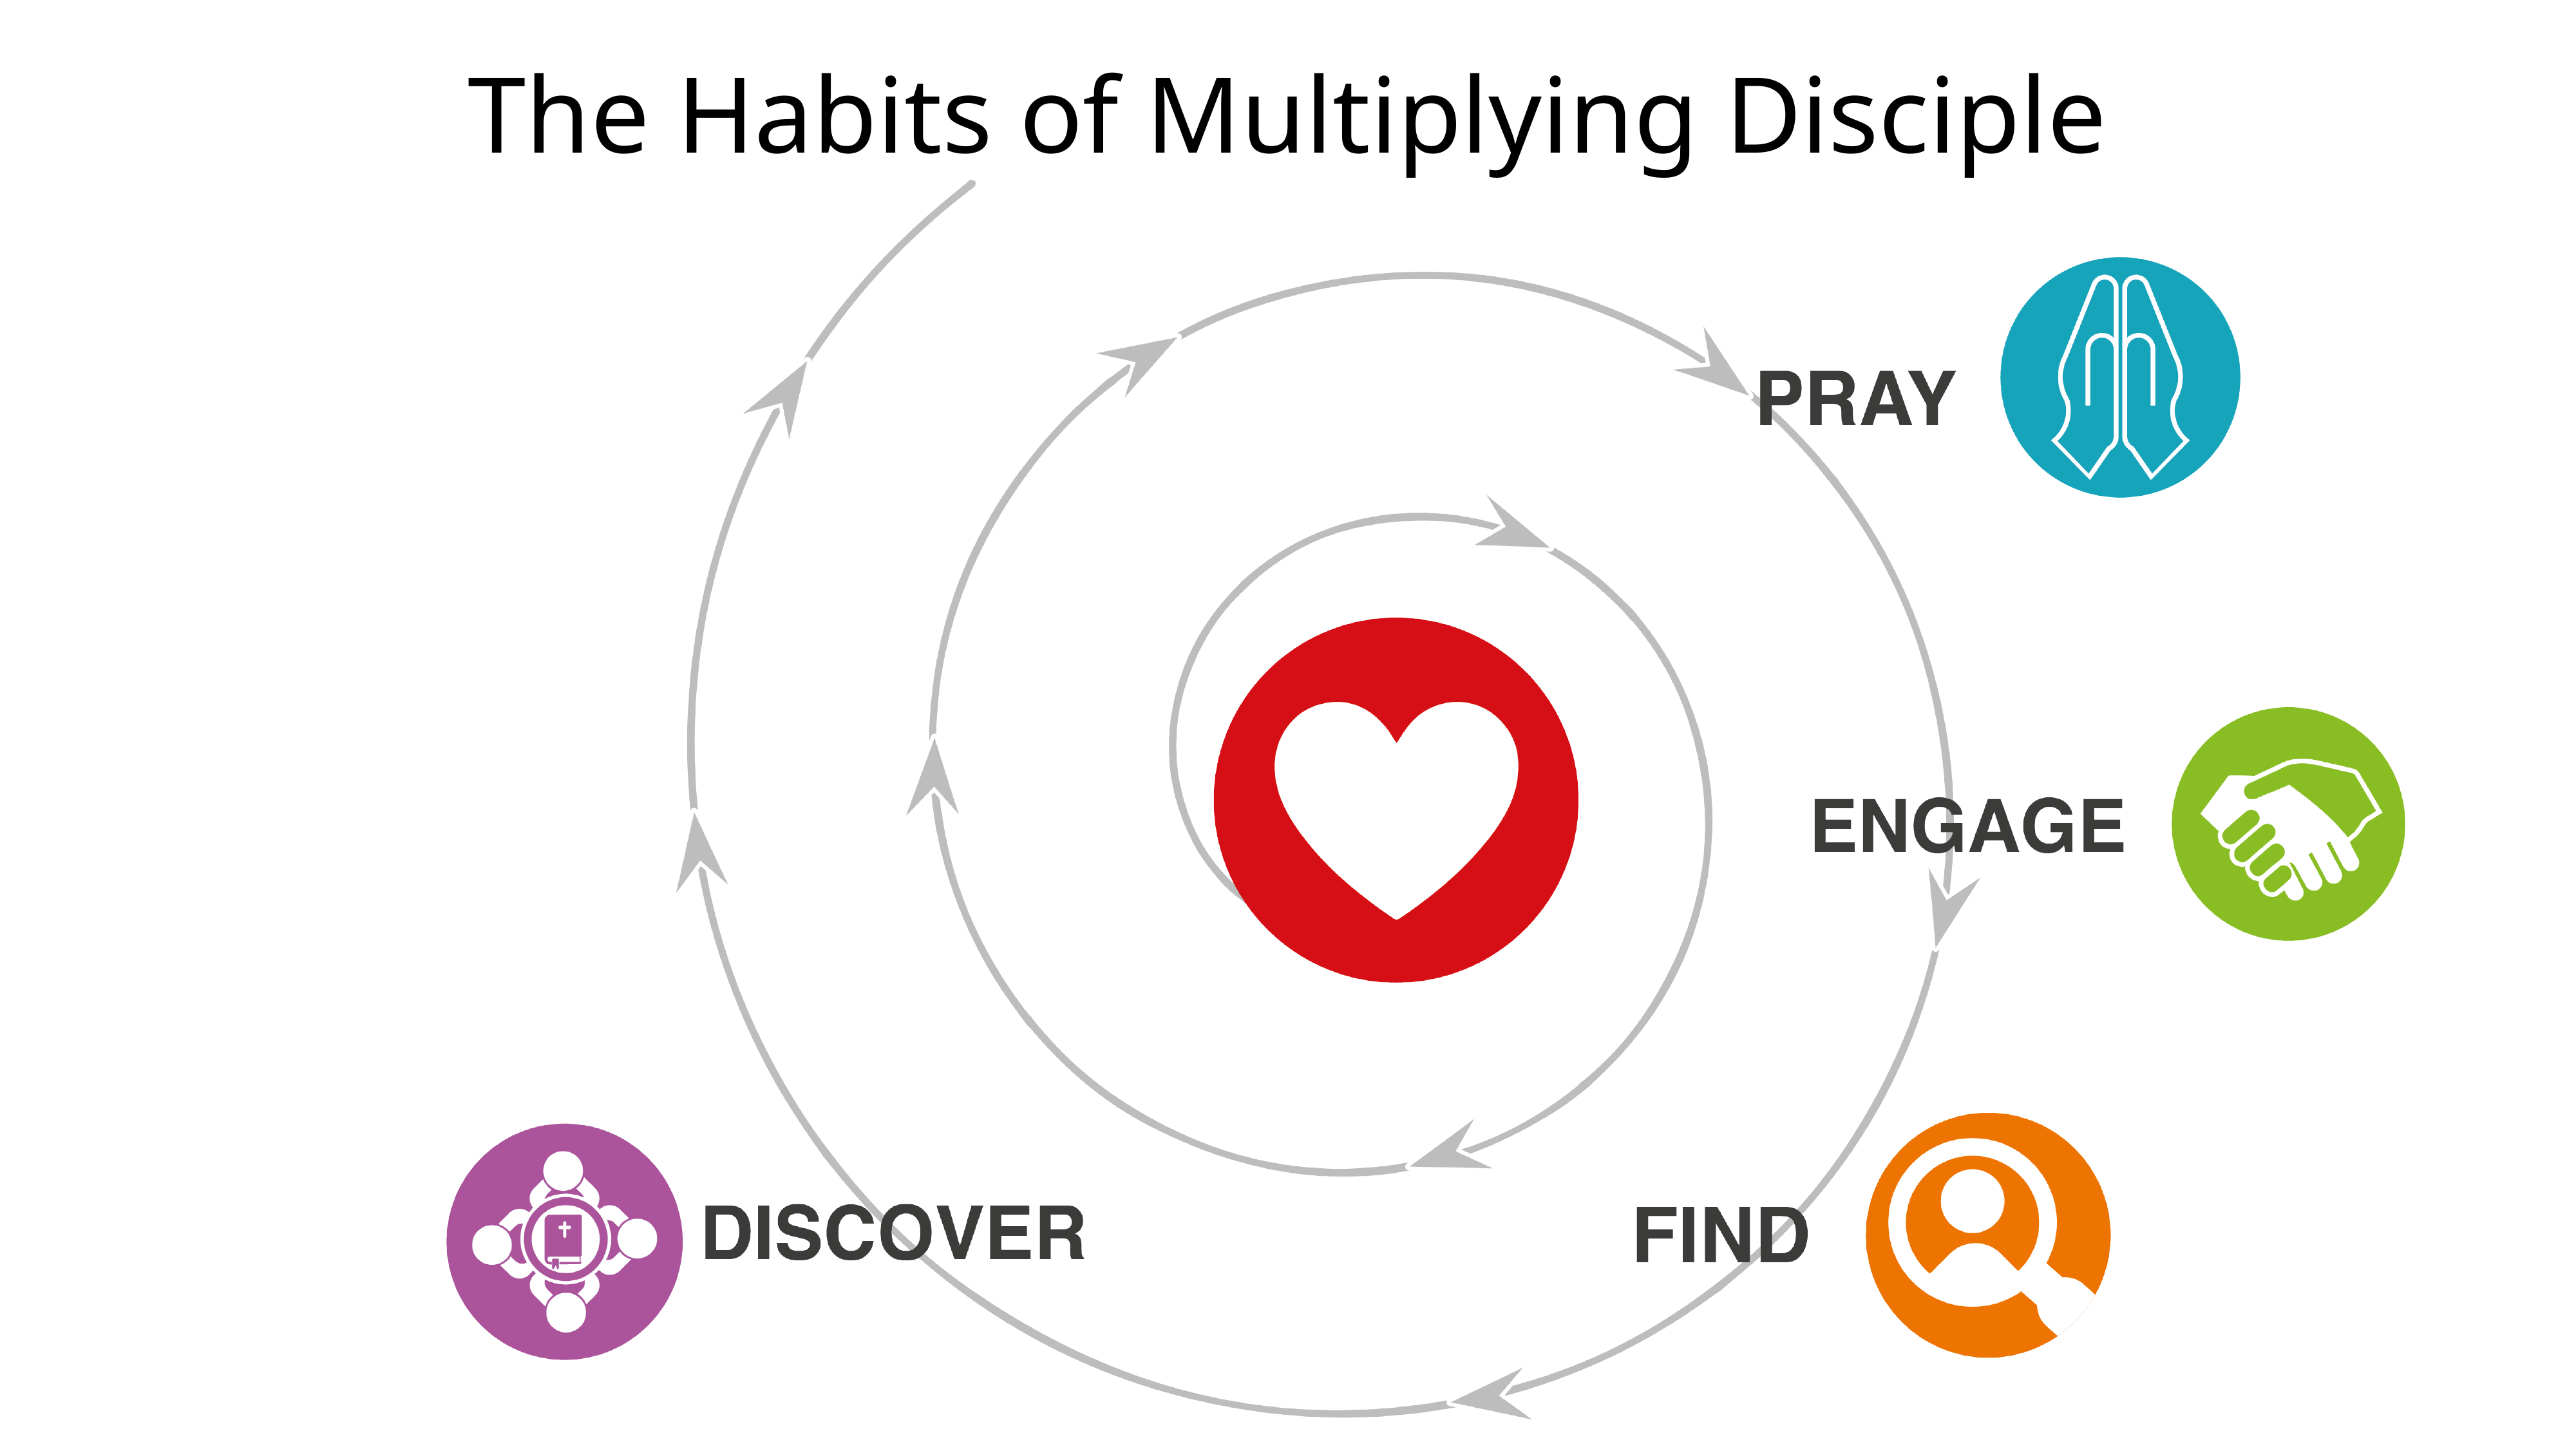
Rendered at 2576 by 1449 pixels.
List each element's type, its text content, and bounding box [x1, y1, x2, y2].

picture [324, 75, 2542, 1449]
text_box The Habits of Multiplying Disciple [0, 43, 2576, 180]
